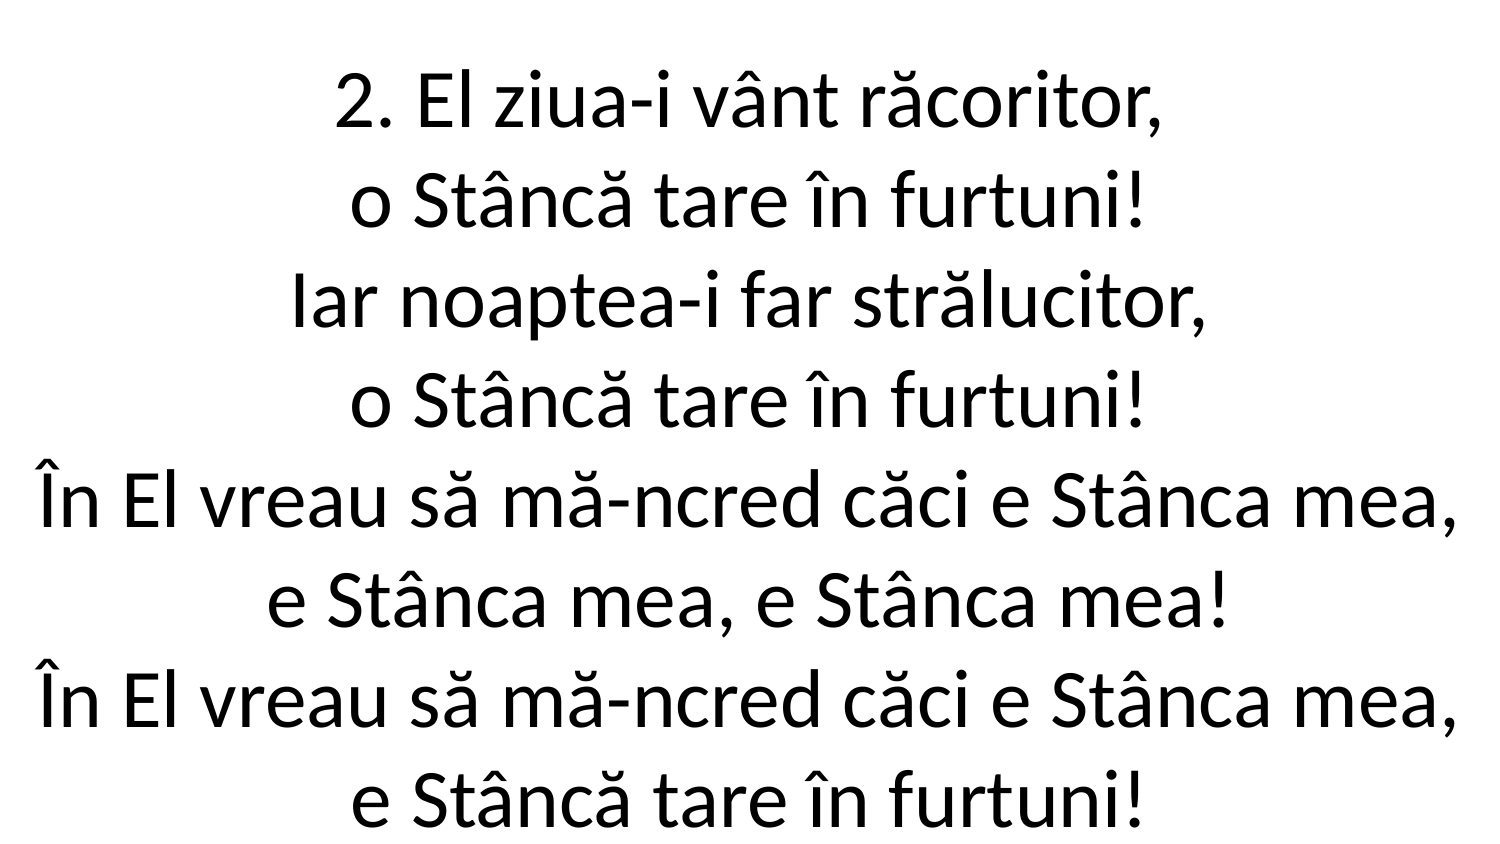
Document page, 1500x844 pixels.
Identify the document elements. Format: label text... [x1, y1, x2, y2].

text_box 2. El ziua-i vânt răcoritor, o Stâncă tare în furtuni! Iar noaptea-i far strălucitor, o Stâncă tare în furtuni! În El vreau să mă-ncred căci e Stânca mea, e Stânca mea, e Stânca mea! În El vreau să mă-ncred căci e Stânca mea, e Stâncă tare în furtuni! [23, 0, 1477, 844]
